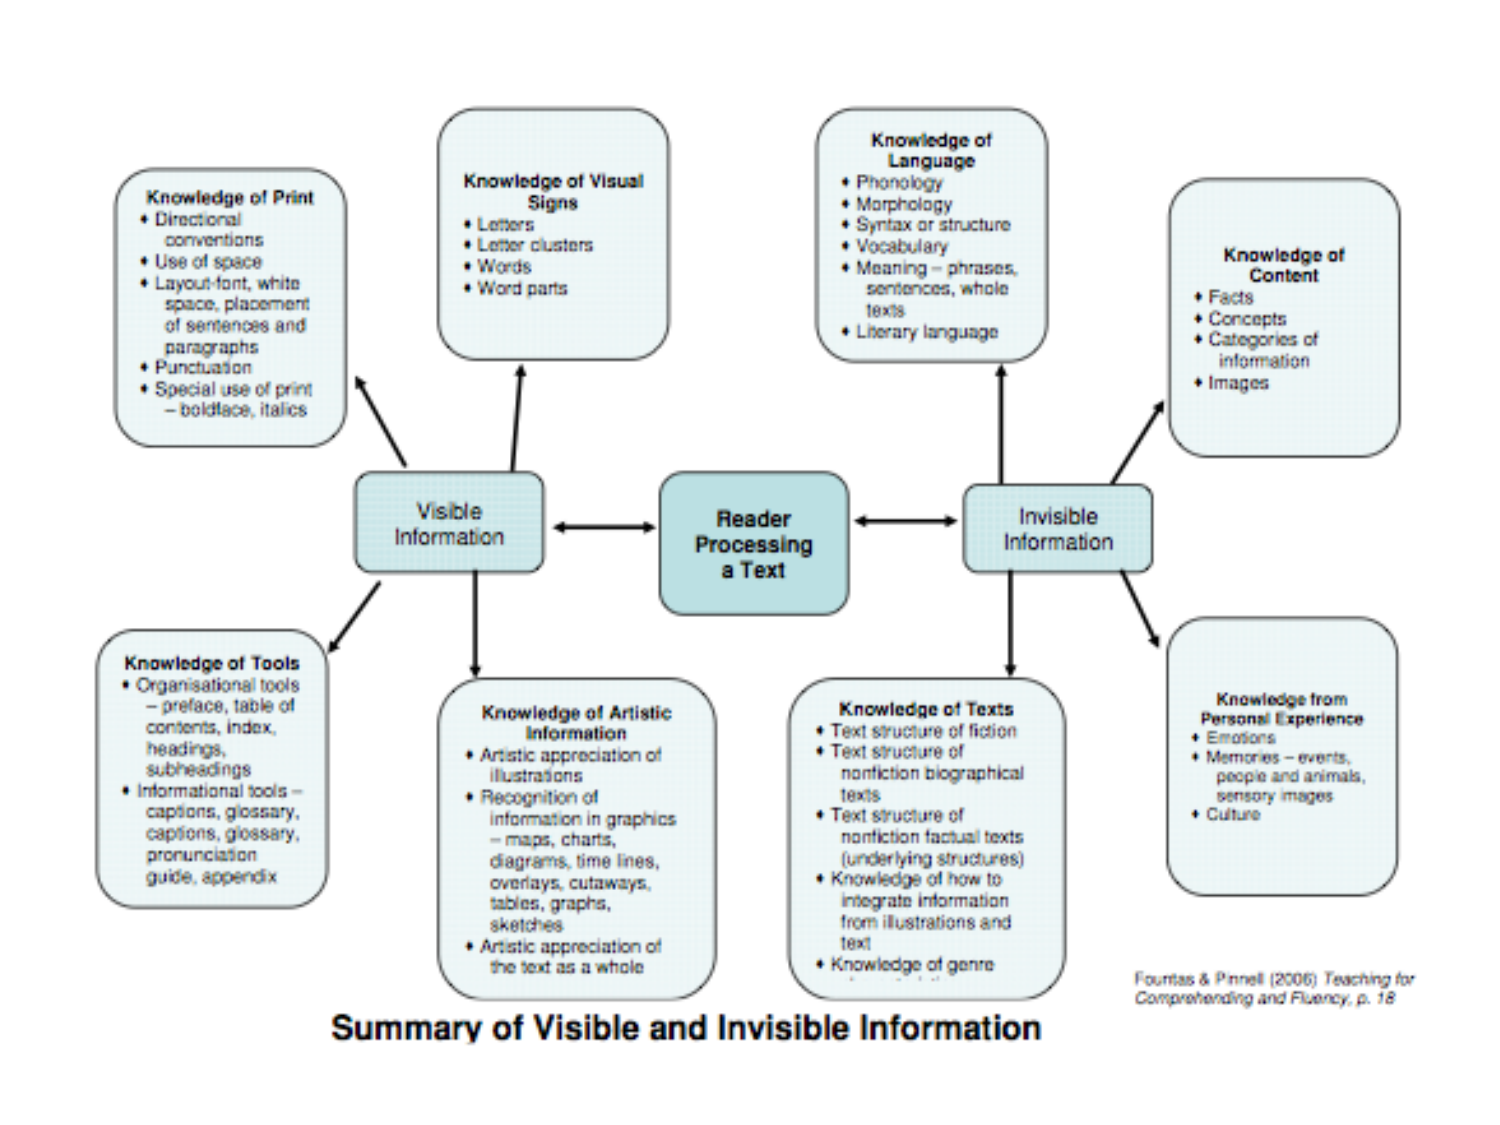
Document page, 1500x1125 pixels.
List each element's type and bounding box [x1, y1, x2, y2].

picture [77, 48, 1445, 1095]
